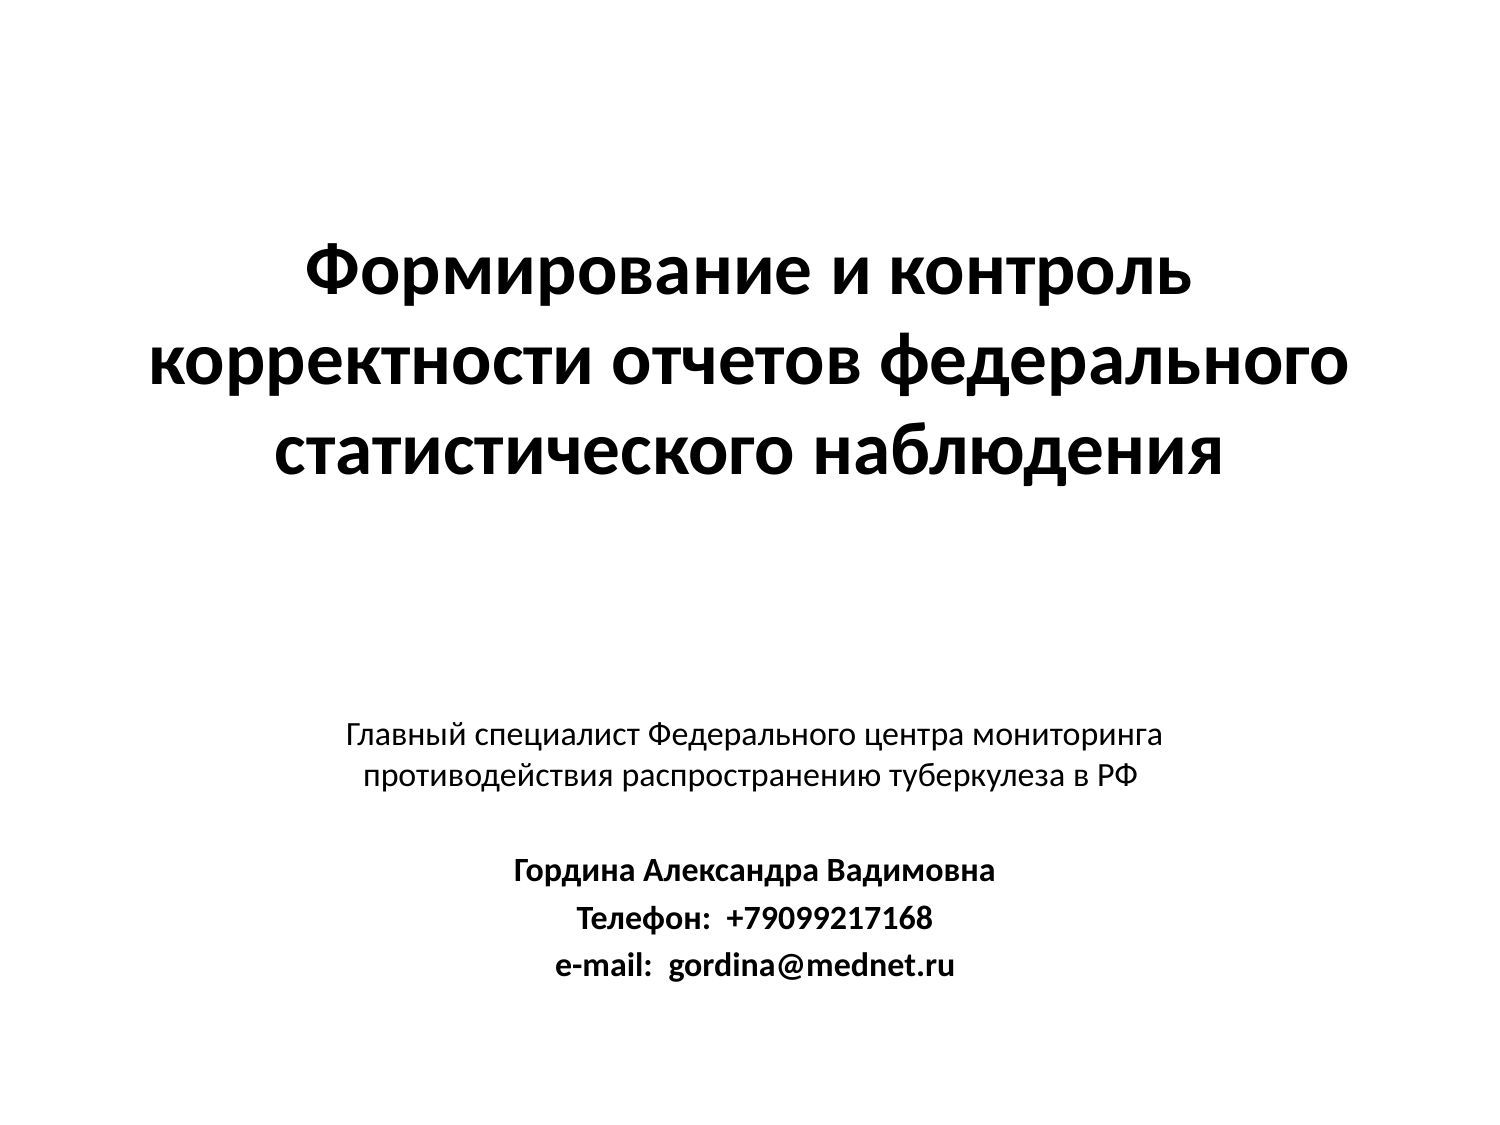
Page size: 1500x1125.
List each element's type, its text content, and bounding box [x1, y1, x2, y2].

subtitle Главный специалист Федерального центра мониторинга противодействия распространению туберкулеза в РФ Гордина Александра Вадимовна Телефон: +79099217168 e-mail: gordina@mednet.ru [229, 703, 1281, 992]
title Формирование и контроль корректности отчетов федерального статистического наблюдения [112, 207, 1388, 591]
